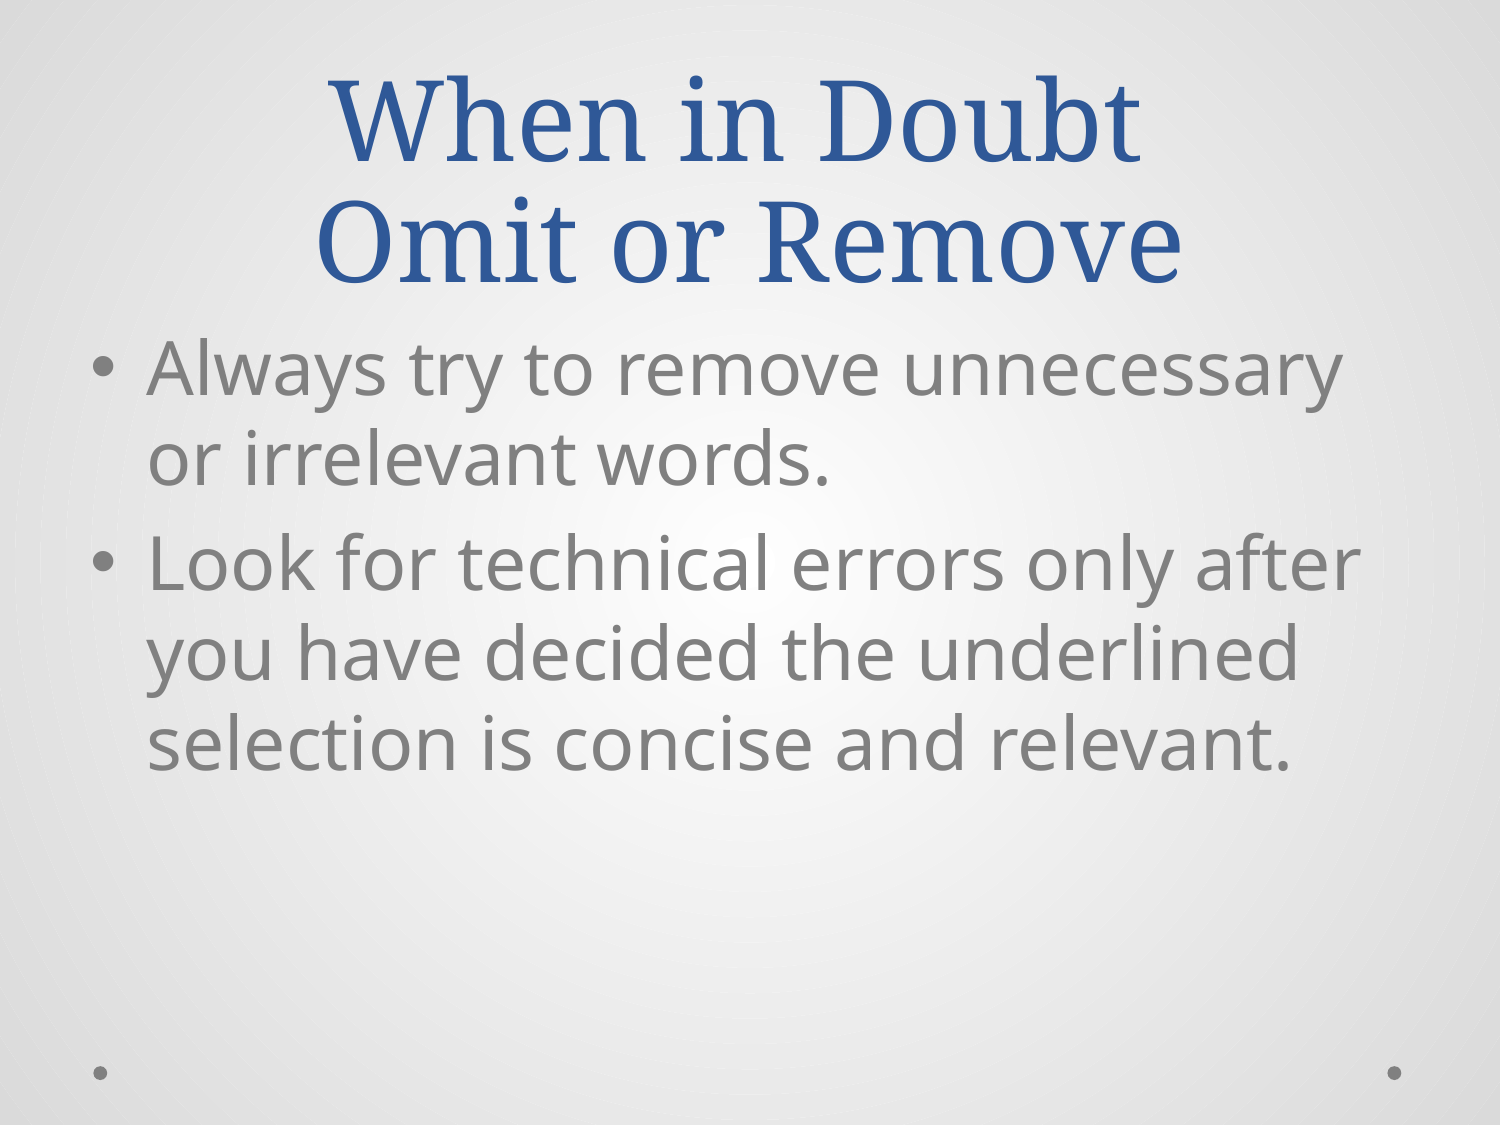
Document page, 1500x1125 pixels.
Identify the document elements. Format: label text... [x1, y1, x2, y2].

title When in Doubt Omit or Remove [75, 50, 1425, 312]
list Always try to remove unnecessary or irrelevant words. Look for technical errors only after you have decided the underlined selection is concise and relevant. [75, 312, 1425, 1005]
